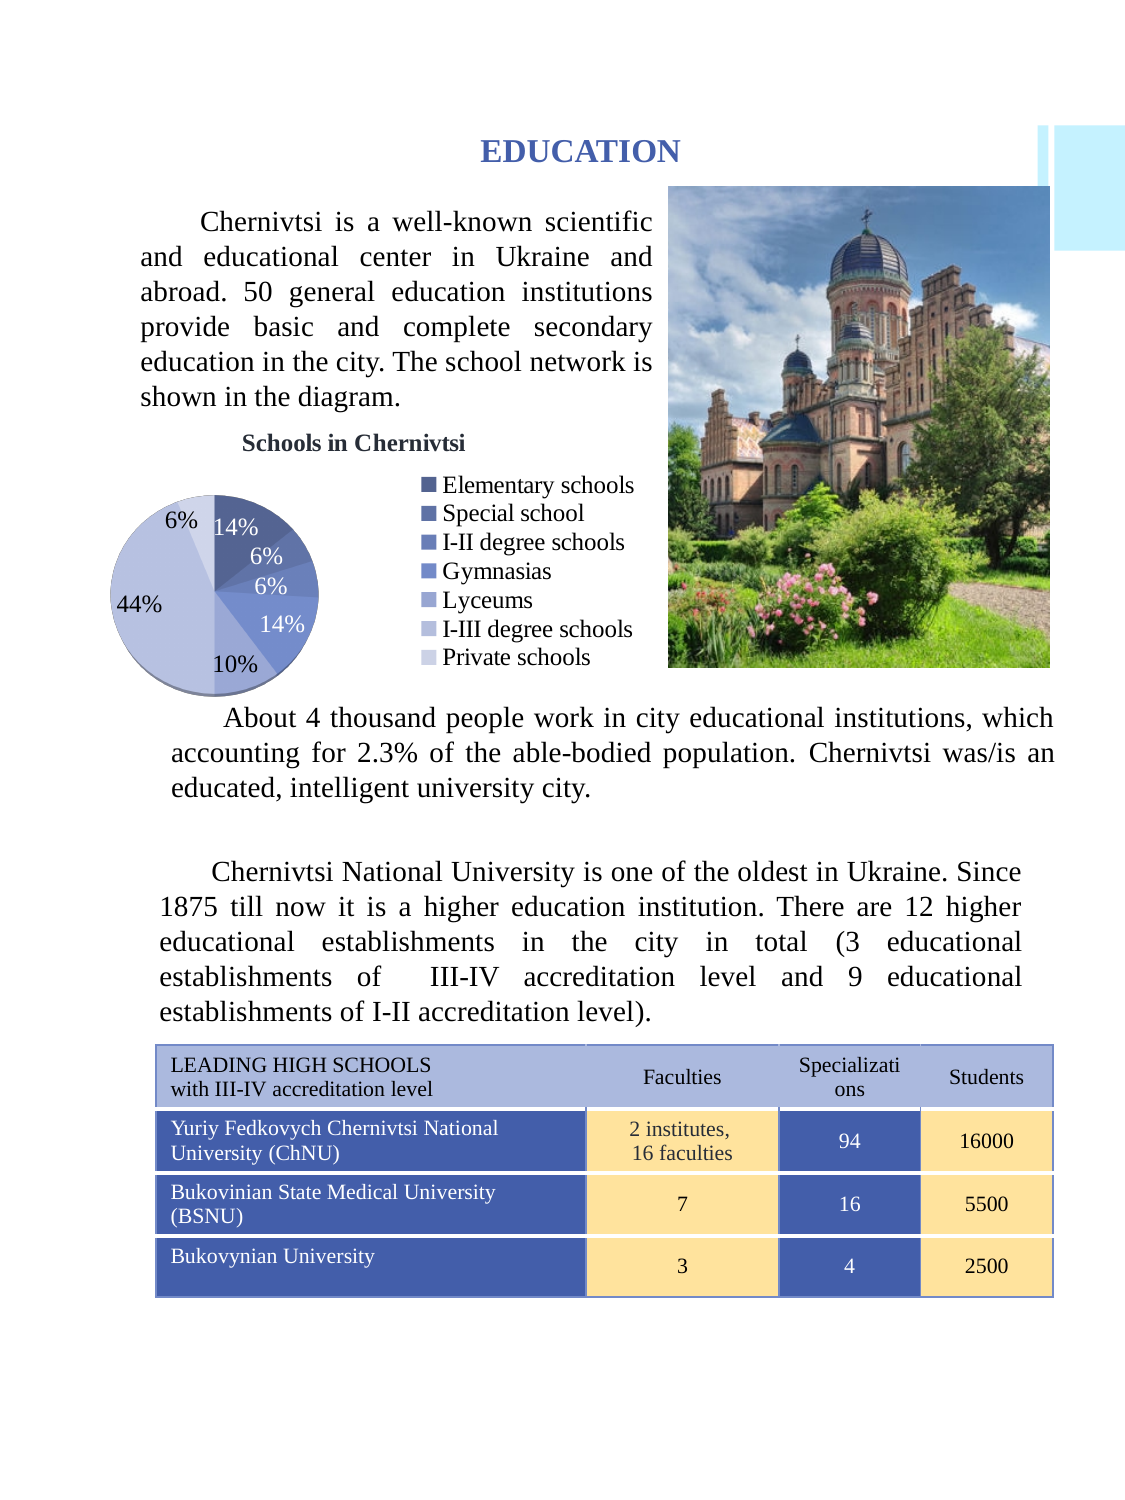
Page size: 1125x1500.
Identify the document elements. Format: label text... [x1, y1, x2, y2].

title EDUCATION [125, 112, 1037, 177]
text_box Chernivtsi National University is one of the oldest in Ukraine. Since 1875 till now it is a higher education institution. There are 12 higher educational establishments in the city in total (3 educational establishments of ІІІ-IV accreditation level and 9 educational establishments of І-ІІ accreditation level). [137, 844, 1038, 1006]
table_header LEADING HIGH SCHOOLS with III-IV accreditation level [157, 1046, 585, 1107]
text_box About 4 thousand people work in city educational institutions, which accounting for 2.3% of the able-bodied population. Chernivtsi was/is an educated, intelligent university city. [148, 690, 1071, 884]
table_cell 5500 [921, 1175, 1052, 1234]
chart [0, 406, 736, 727]
table_cell 94 [780, 1111, 920, 1171]
table_cell Bukovinian State Medical University (BSNU) [157, 1175, 585, 1234]
table_cell 2 institutes, 16 faculties [587, 1111, 778, 1171]
table_cell 2500 [921, 1238, 1052, 1296]
table_cell Bukovynian University [157, 1238, 585, 1296]
table_cell 16 [780, 1175, 920, 1234]
table_cell 3 [587, 1238, 778, 1296]
table_header Students [921, 1046, 1052, 1107]
table_cell 7 [587, 1175, 778, 1234]
list Chernivtsi is a well-known scientific and educational center in Ukraine and abroad. 50 general education institutions provide basic and complete secondary education in the city. The school network is shown in the diagram. [125, 194, 662, 406]
table_header Specializations [780, 1046, 920, 1107]
table_cell Yuriy Fedkovych Chernivtsi National University (ChNU) [157, 1111, 585, 1171]
table_cell 16000 [921, 1111, 1052, 1171]
table_cell 4 [780, 1238, 920, 1296]
table_header Faculties [587, 1046, 778, 1107]
picture [668, 186, 1050, 669]
